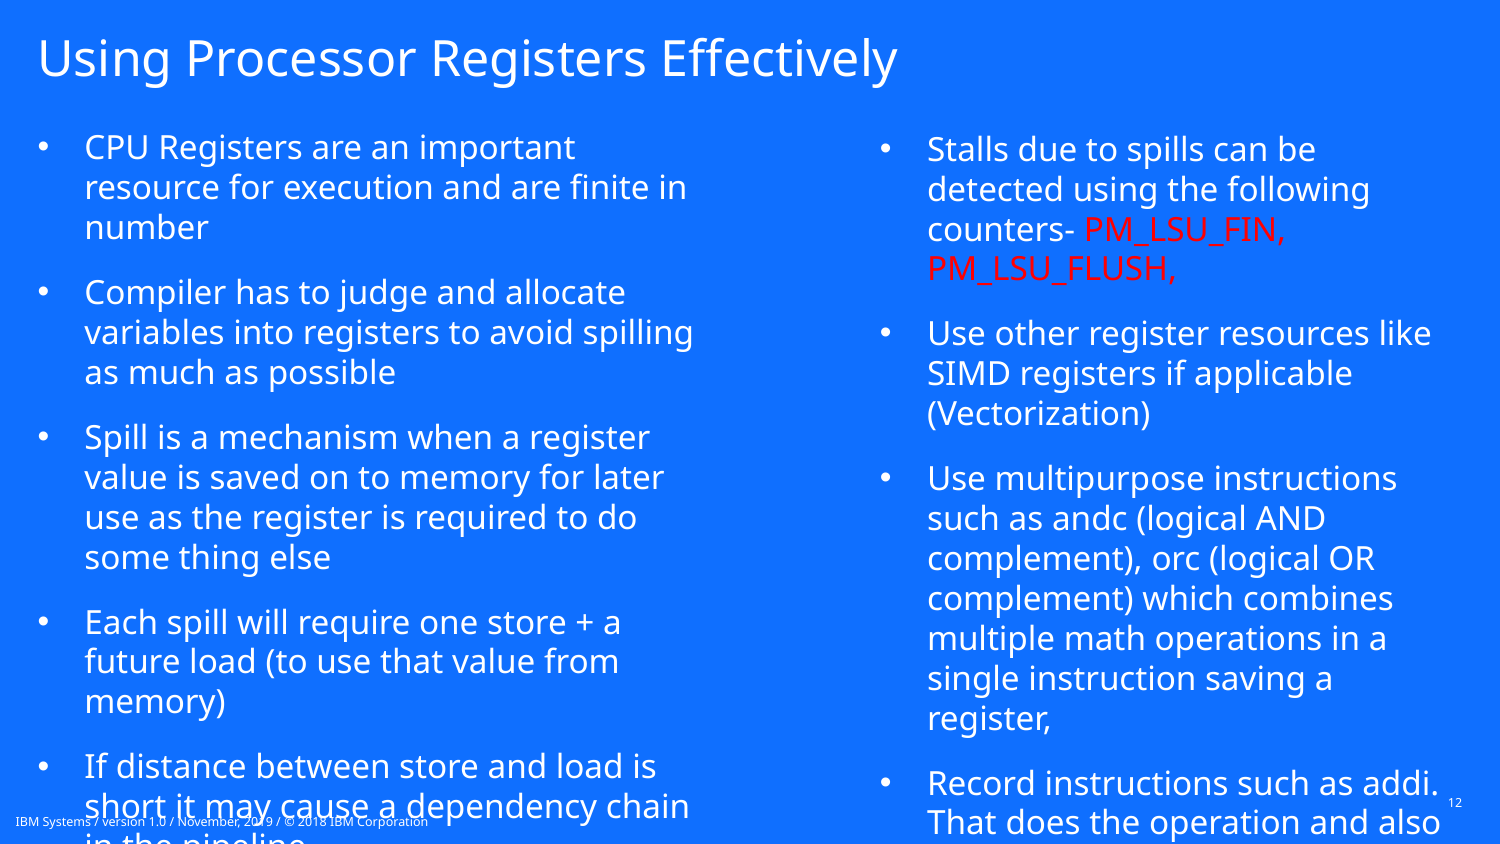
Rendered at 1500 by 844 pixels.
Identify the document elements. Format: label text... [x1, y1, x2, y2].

title Using Processor Registers Effectively [37, 33, 1229, 127]
list CPU Registers are an important resource for execution and are finite in number Compiler has to judge and allocate variables into registers to avoid spilling as much as possible Spill is a mechanism when a register value is saved on to memory for later use as the register is required to do some thing else Each spill will require one store + a future load (to use that value from memory) If distance between store and load is short it may cause a dependency chain in the pipeline [37, 126, 713, 715]
text_box IBM Systems / version 1.0 / November, 2019 / © 2018 IBM Corporation [15, 810, 1066, 833]
list Stalls due to spills can be detected using the following counters- PM_LSU_FIN, PM_LSU_FLUSH, Use other register resources like SIMD registers if applicable (Vectorization) Use multipurpose instructions such as andc (logical AND complement), orc (logical OR complement) which combines multiple math operations in a single instruction saving a register, Record instructions such as addi. That does the operation and also set the CR fields [880, 127, 1463, 716]
slide_number 12 [1125, 791, 1463, 815]
